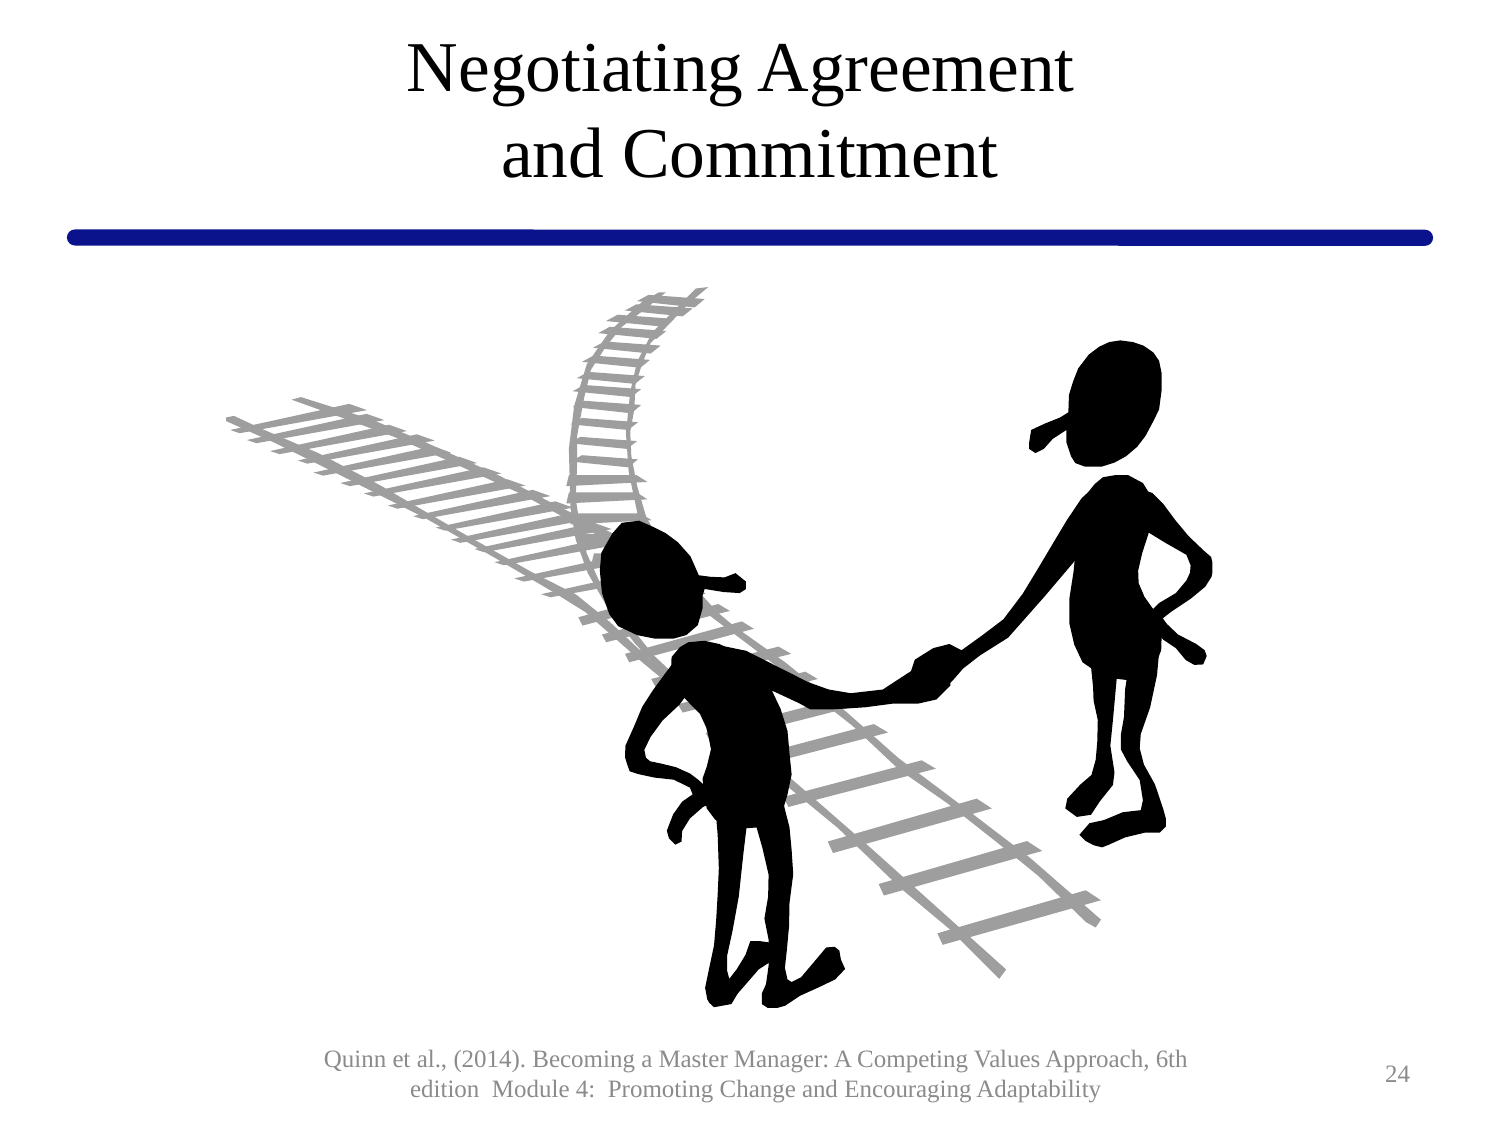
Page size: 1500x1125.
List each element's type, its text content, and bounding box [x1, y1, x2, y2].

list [224, 287, 1213, 1008]
title Negotiating Agreement and Commitment [75, 12, 1425, 200]
slide_number 24 [1074, 1042, 1425, 1103]
footer Quinn et al., (2014). Becoming a Master Manager: A Competing Values Approach, 6th edition Module 4: Promoting Change and Encouraging Adaptability [287, 1042, 1074, 1103]
